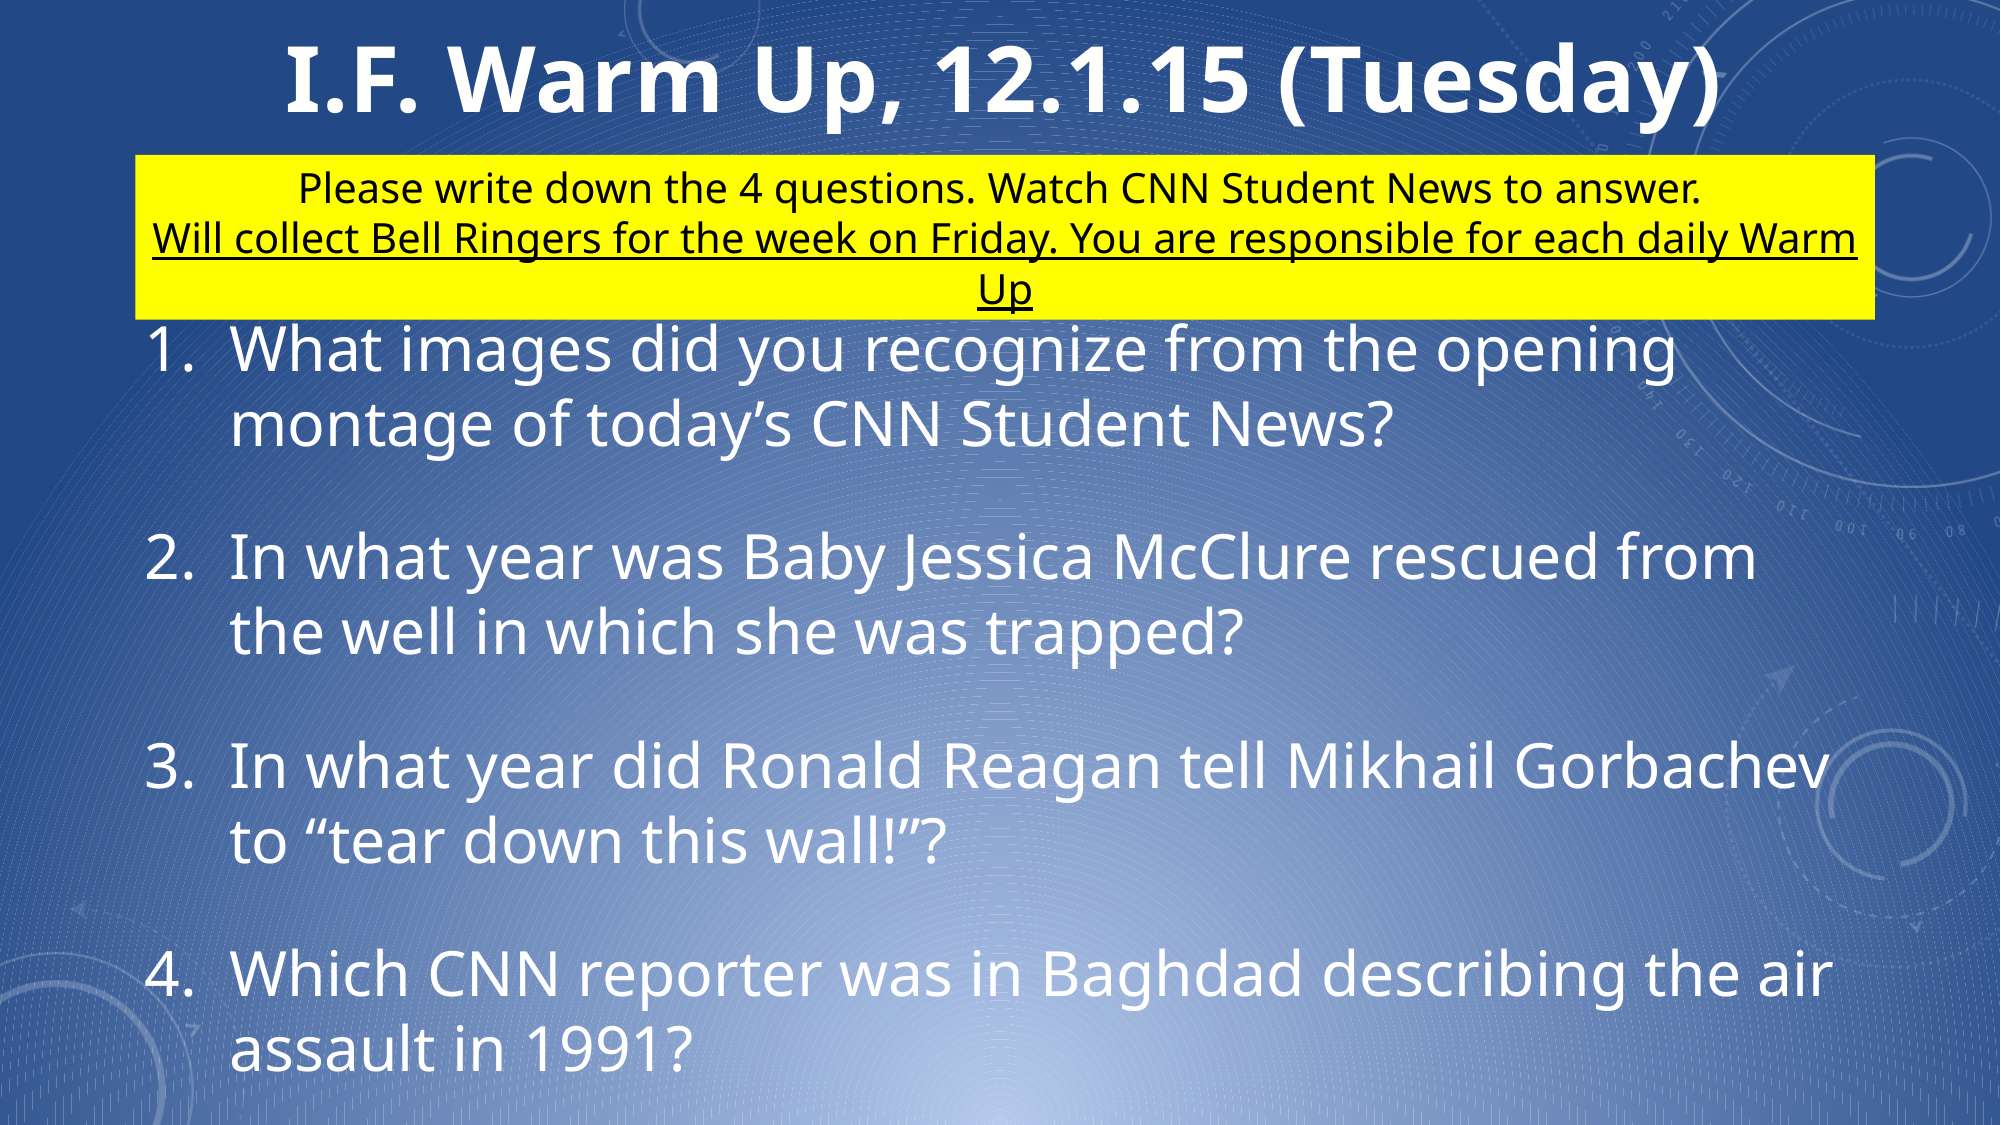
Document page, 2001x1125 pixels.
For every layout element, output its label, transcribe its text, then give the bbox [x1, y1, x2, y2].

text_box What images did you recognize from the opening montage of today’s CNN Student News? In what year was Baby Jessica McClure rescued from the well in which she was trapped? In what year did Ronald Reagan tell Mikhail Gorbachev to “tear down this wall!”? Which CNN reporter was in Baghdad describing the air assault in 1991? [67, 301, 1943, 1125]
picture [0, 0, 2000, 1125]
text_box I.F. Warm Up, 12.1.15 (Tuesday) [135, 13, 1875, 139]
text_box Please write down the 4 questions. Watch CNN Student News to answer. Will collect Bell Ringers for the week on Friday. You are responsible for each daily Warm Up [135, 154, 1875, 301]
